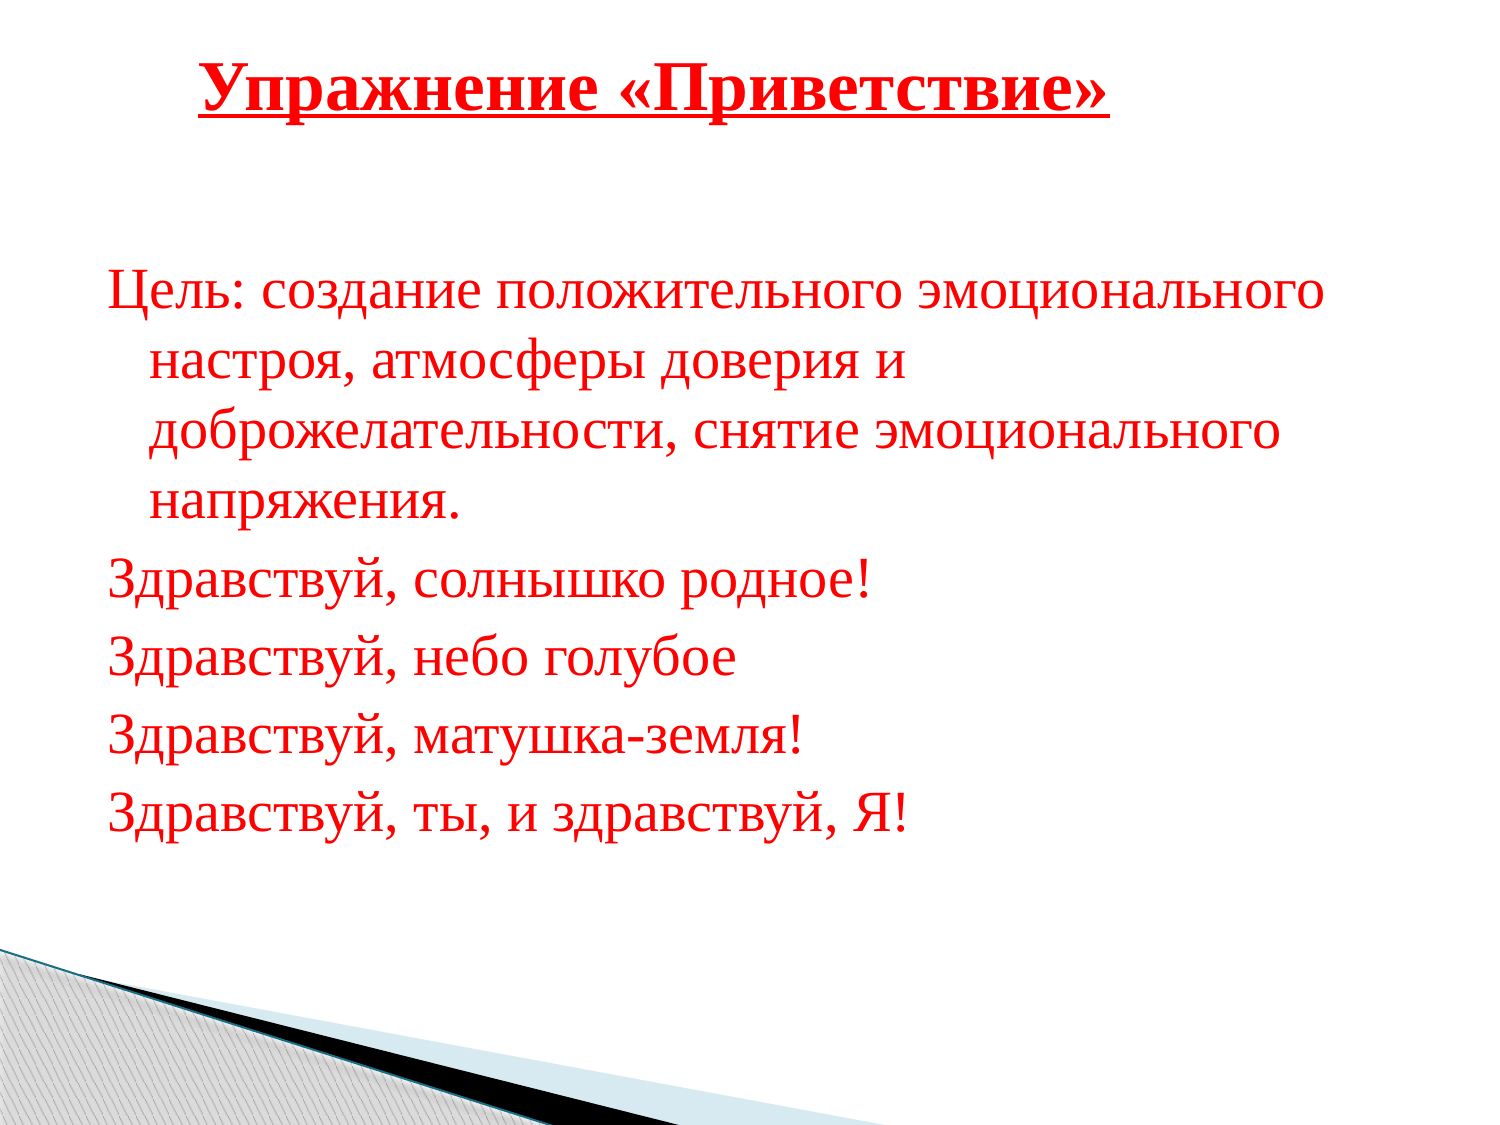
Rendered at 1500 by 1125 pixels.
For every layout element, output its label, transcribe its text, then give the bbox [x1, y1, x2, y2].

title Упражнение «Приветствие» [183, 30, 1500, 219]
list Цель: создание положительного эмоционального настроя, атмосферы доверия и доброжелательности, снятие эмоционального напряжения. Здравствуй, солнышко родное! Здравствуй, небо голубое Здравствуй, матушка-земля! Здравствуй, ты, и здравствуй, Я! [75, 243, 1425, 986]
